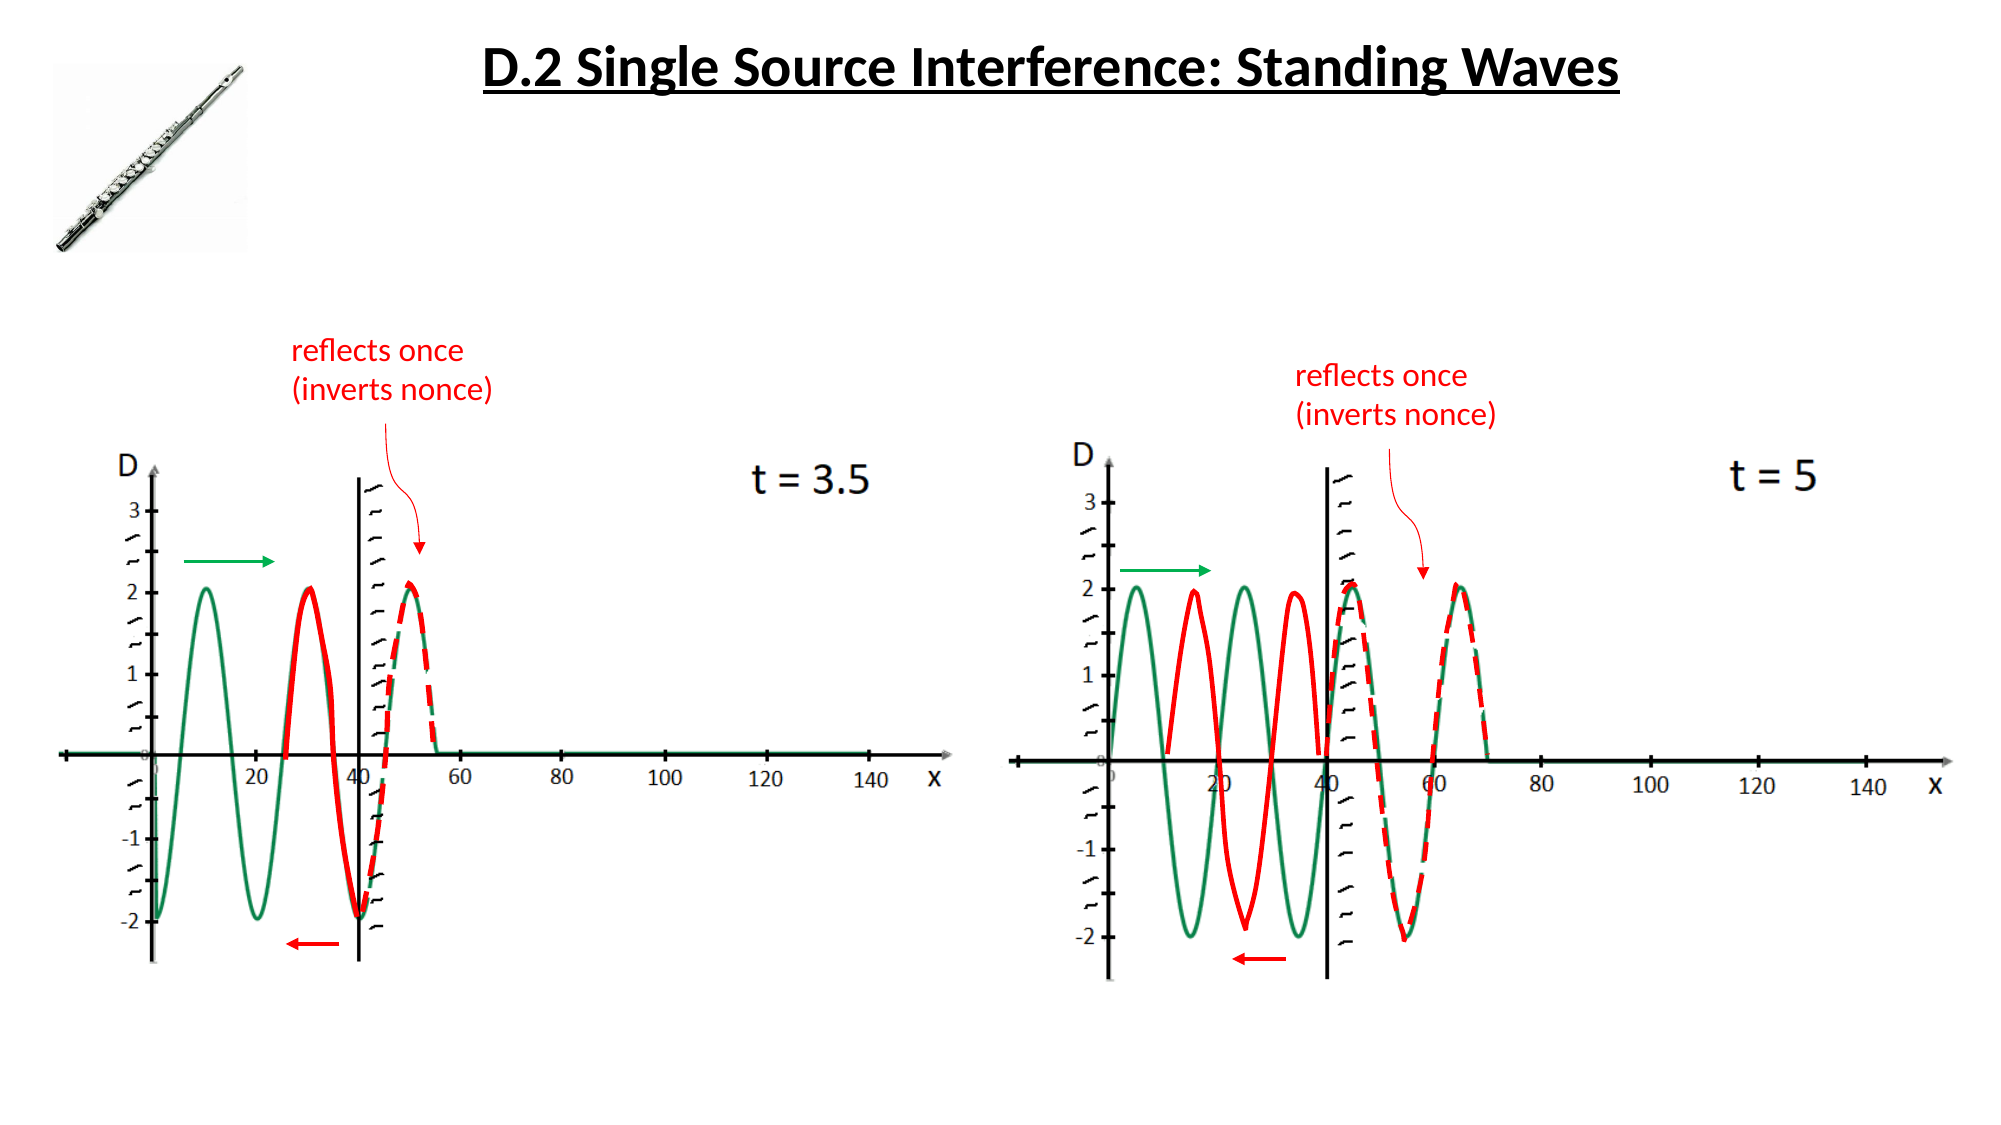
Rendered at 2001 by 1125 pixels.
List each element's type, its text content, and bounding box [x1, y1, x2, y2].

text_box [21, 423, 988, 977]
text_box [50, 62, 251, 257]
text_box reflects once (inverts nonce) [276, 320, 509, 415]
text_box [337, 472, 469, 507]
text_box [989, 416, 1972, 993]
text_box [1340, 497, 1472, 532]
text_box D.2 Single Source Interference: Standing Waves [467, 28, 1719, 112]
text_box reflects once (inverts nonce) [1280, 345, 1513, 416]
